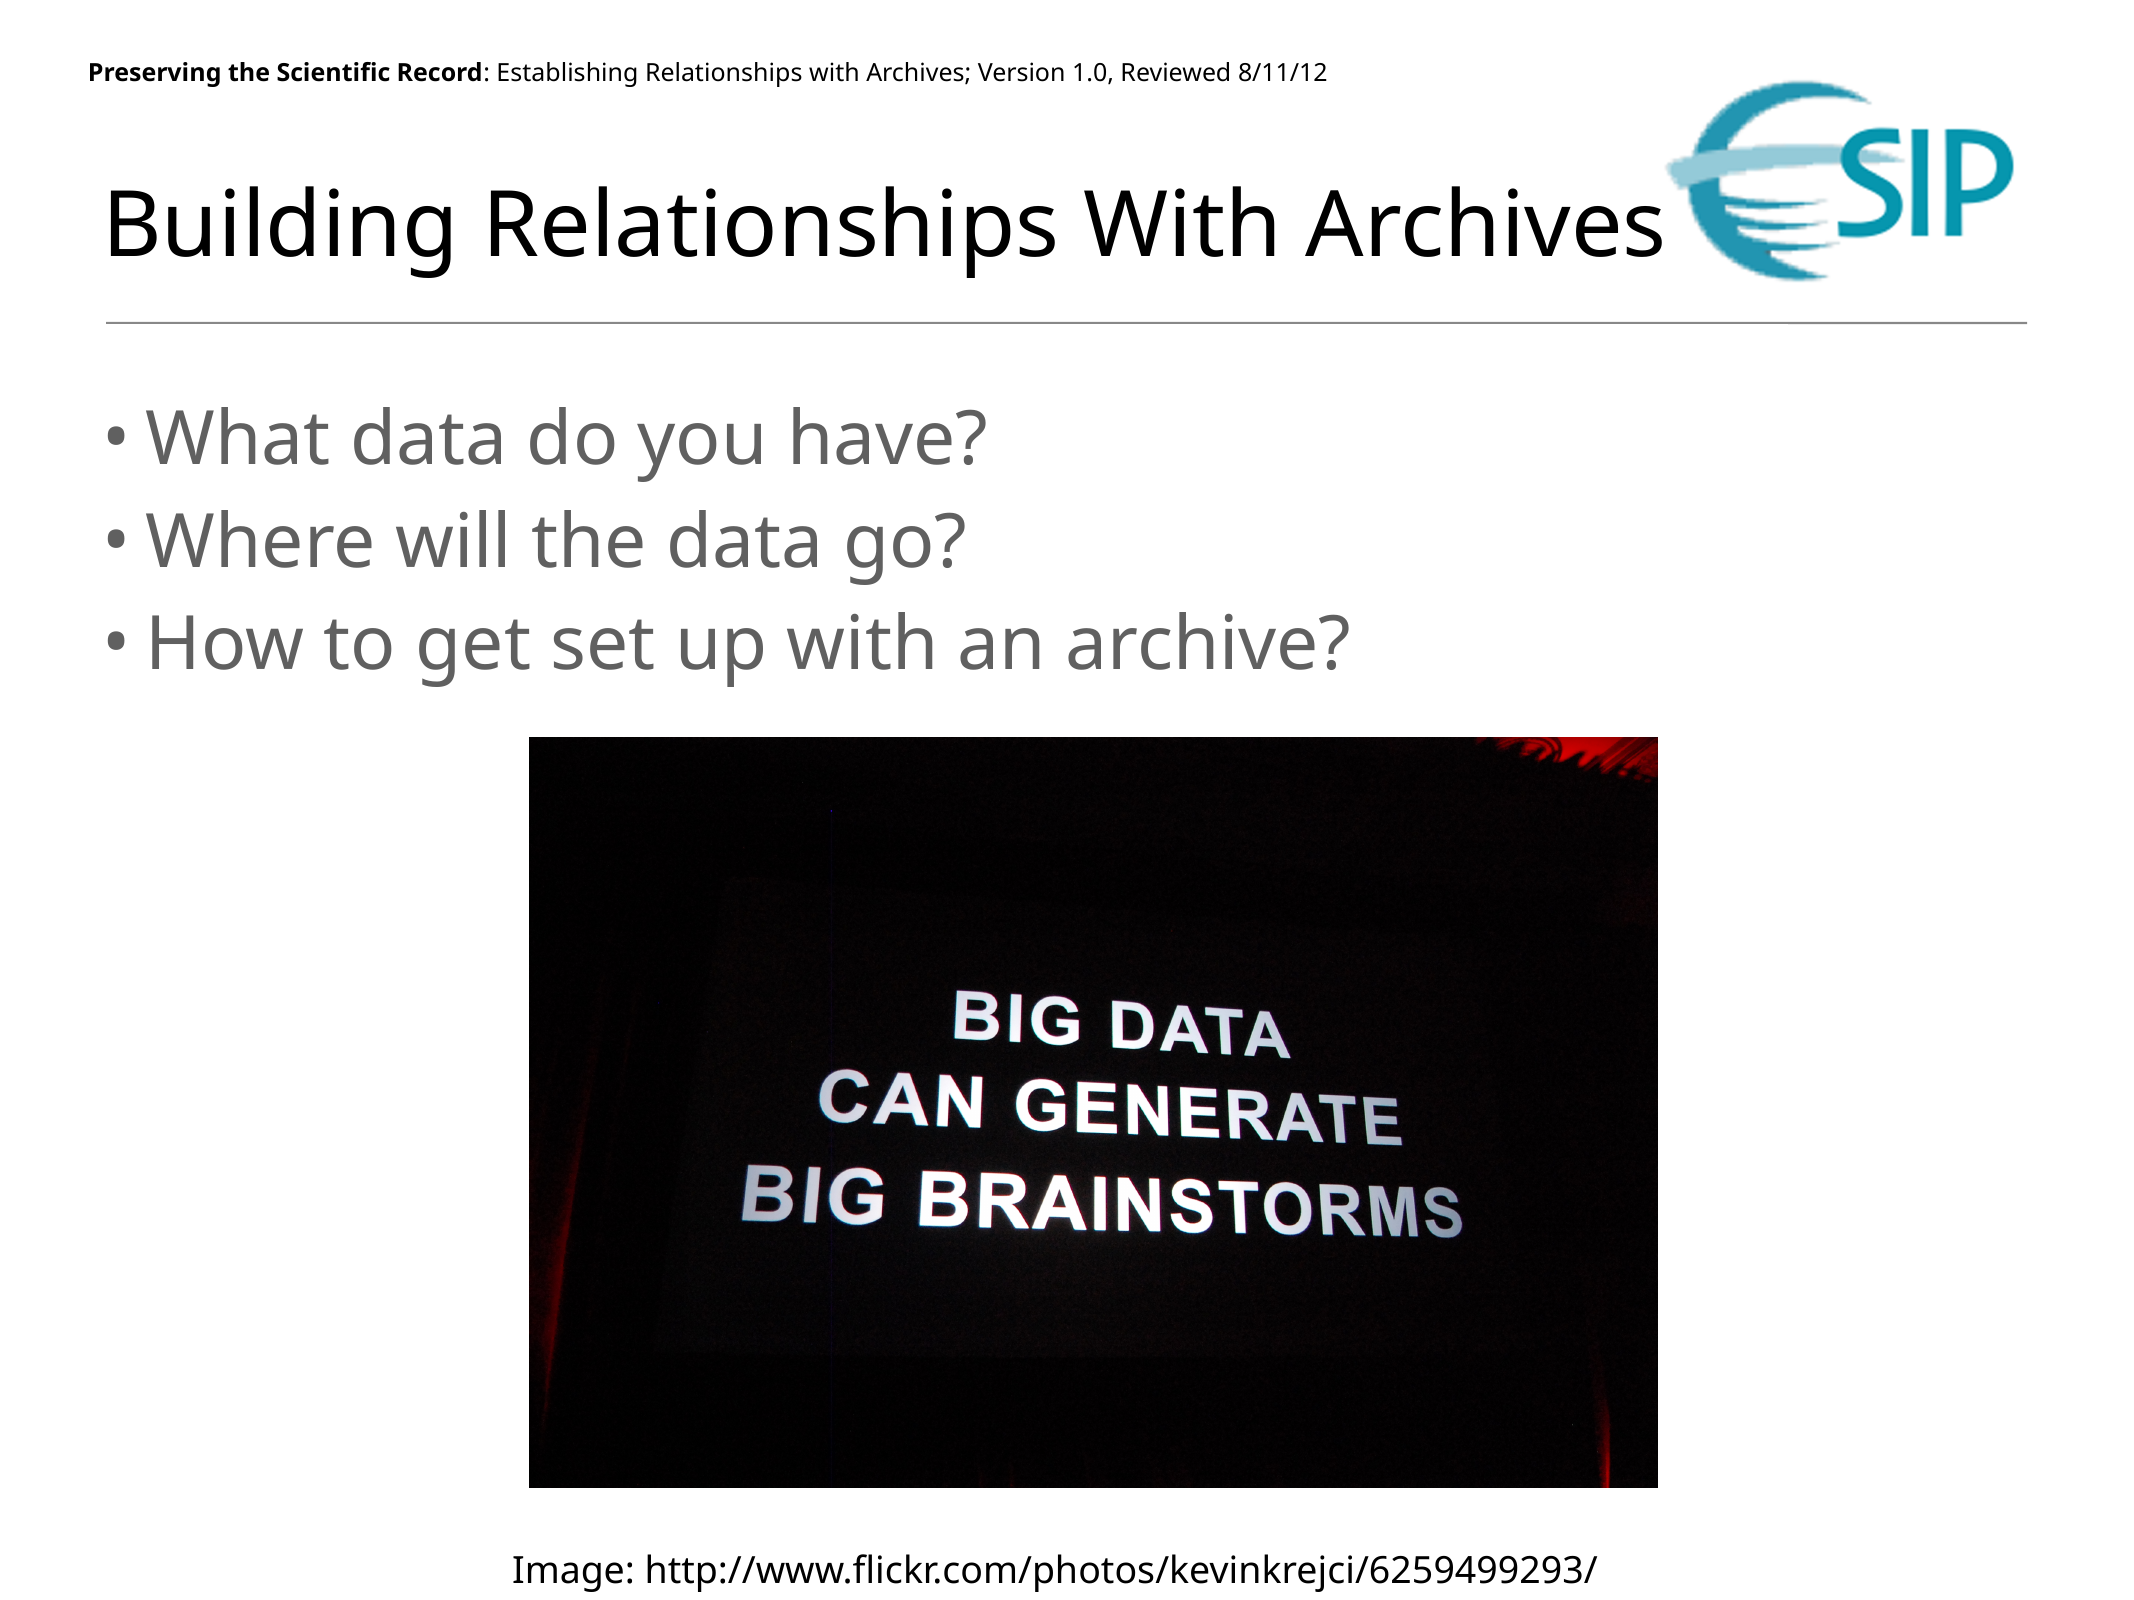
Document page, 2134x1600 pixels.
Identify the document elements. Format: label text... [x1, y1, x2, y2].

text_box Image: http://www.flickr.com/photos/kevinkrejci/6259499293/ [497, 1538, 1614, 1599]
title Building Relationships With Archives [93, 53, 2040, 284]
picture [528, 737, 1658, 1488]
list What data do you have? Where will the data go? How to get set up with an archive? [93, 380, 2040, 1459]
